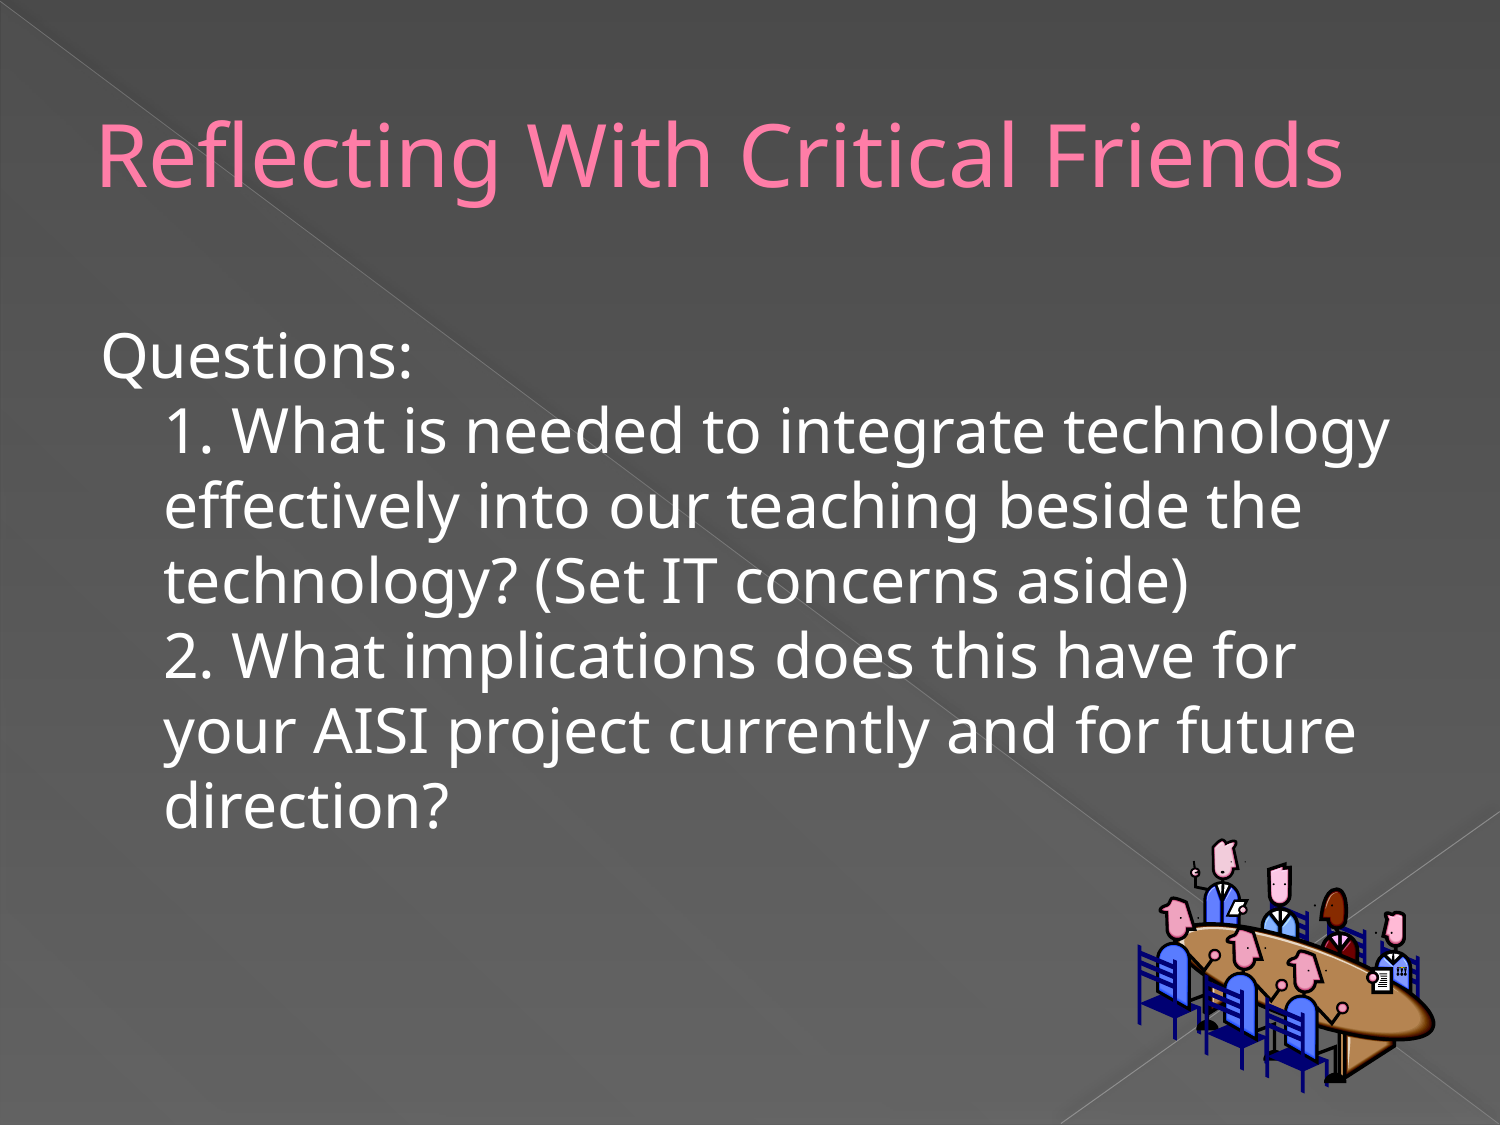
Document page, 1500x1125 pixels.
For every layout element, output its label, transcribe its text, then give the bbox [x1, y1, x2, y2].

picture [1137, 837, 1437, 1094]
title Reflecting With Critical Friends [0, 37, 1388, 267]
list Questions: 1. What is needed to integrate technology effectively into our teaching beside the technology? (Set IT concerns aside) 2. What implications does this have for your AISI project currently and for future direction? [75, 308, 1425, 1059]
